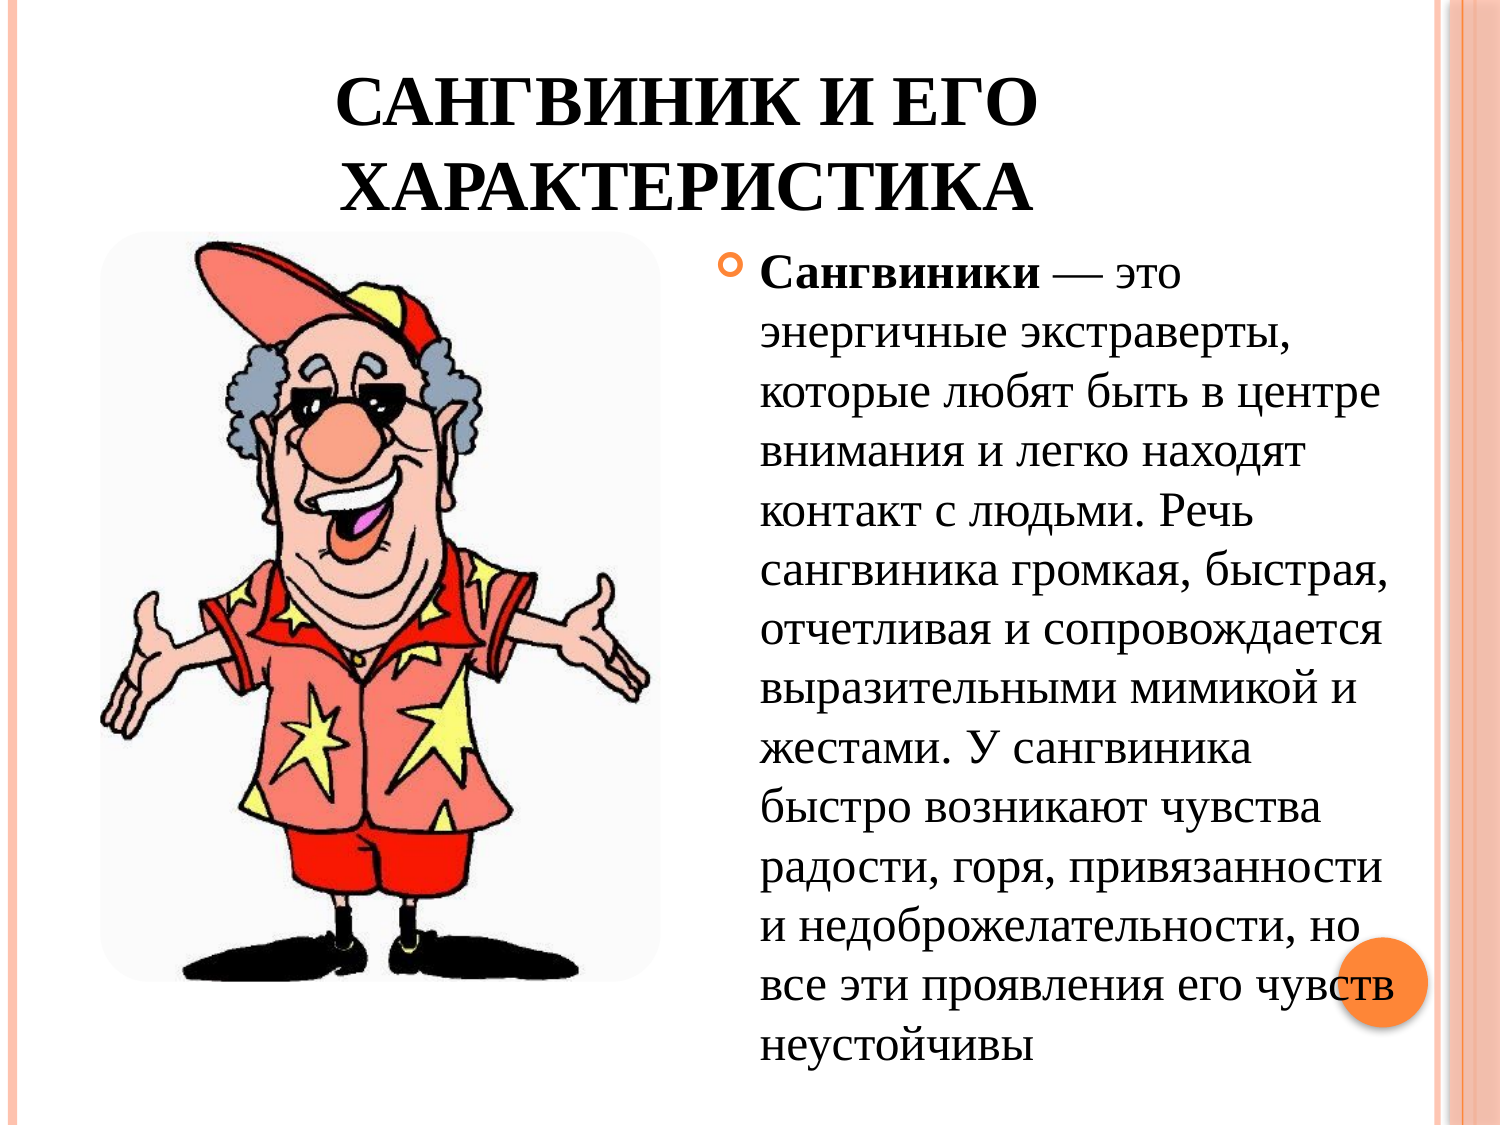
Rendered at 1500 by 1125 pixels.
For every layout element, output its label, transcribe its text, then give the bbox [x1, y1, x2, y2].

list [99, 231, 661, 983]
list Сангвиники — это энергичные экстраверты, которые любят быть в центре внимания и легко находят контакт с людьми. Речь сангвиника громкая, быстрая, отчетливая и сопровождается выразительными мимикой и жестами. У сангвиника быстро возникают чувства радости, горя, привязанности и недоброжелательности, но все эти проявления его чувств неустойчивы [700, 231, 1412, 1083]
title Сангвиник и его характеристика [75, 45, 1300, 233]
